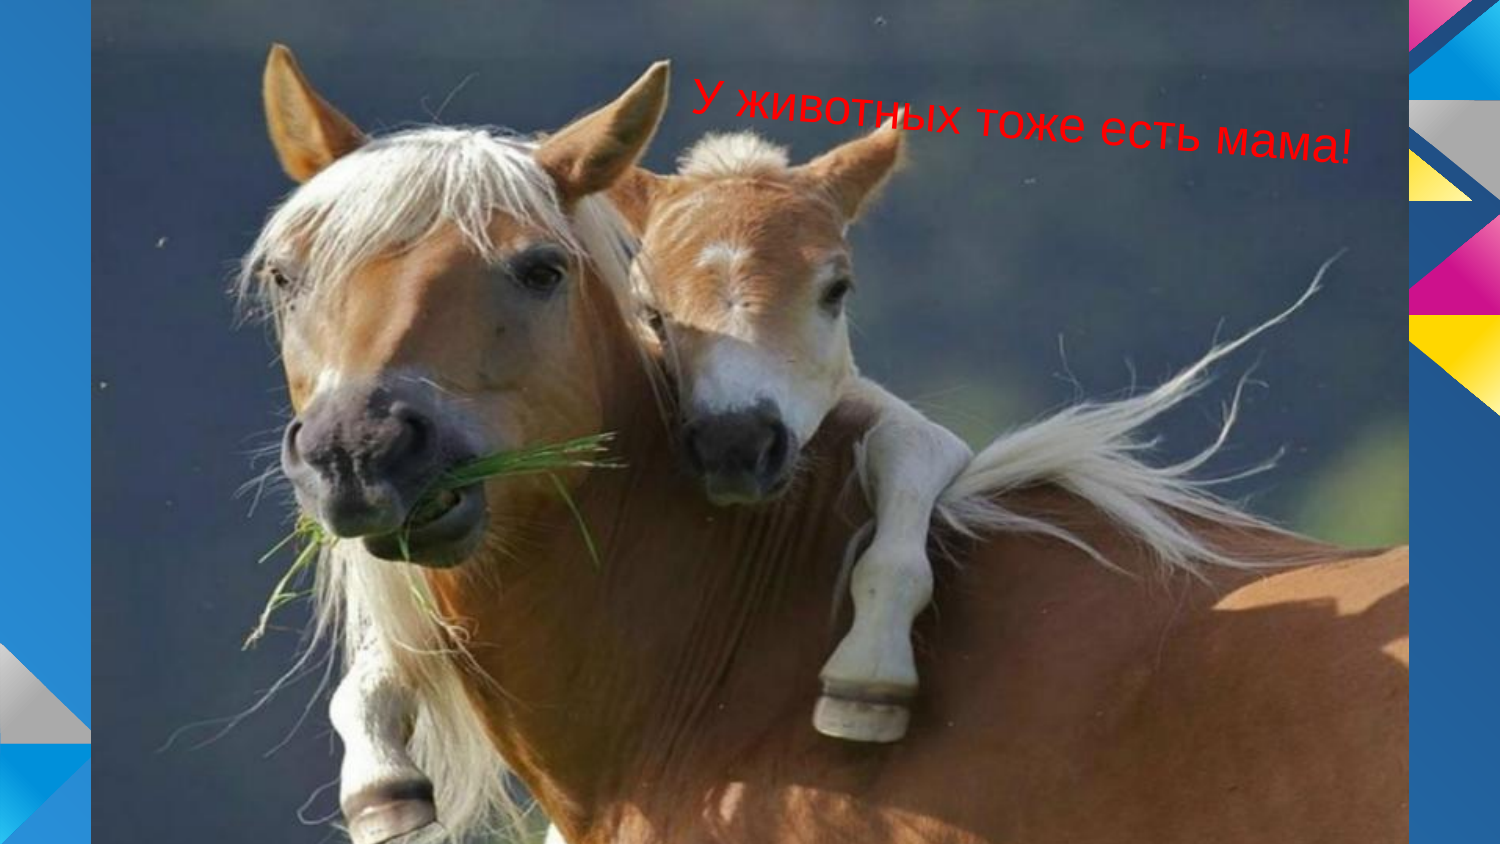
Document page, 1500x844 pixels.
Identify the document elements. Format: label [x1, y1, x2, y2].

picture [91, 0, 1409, 844]
